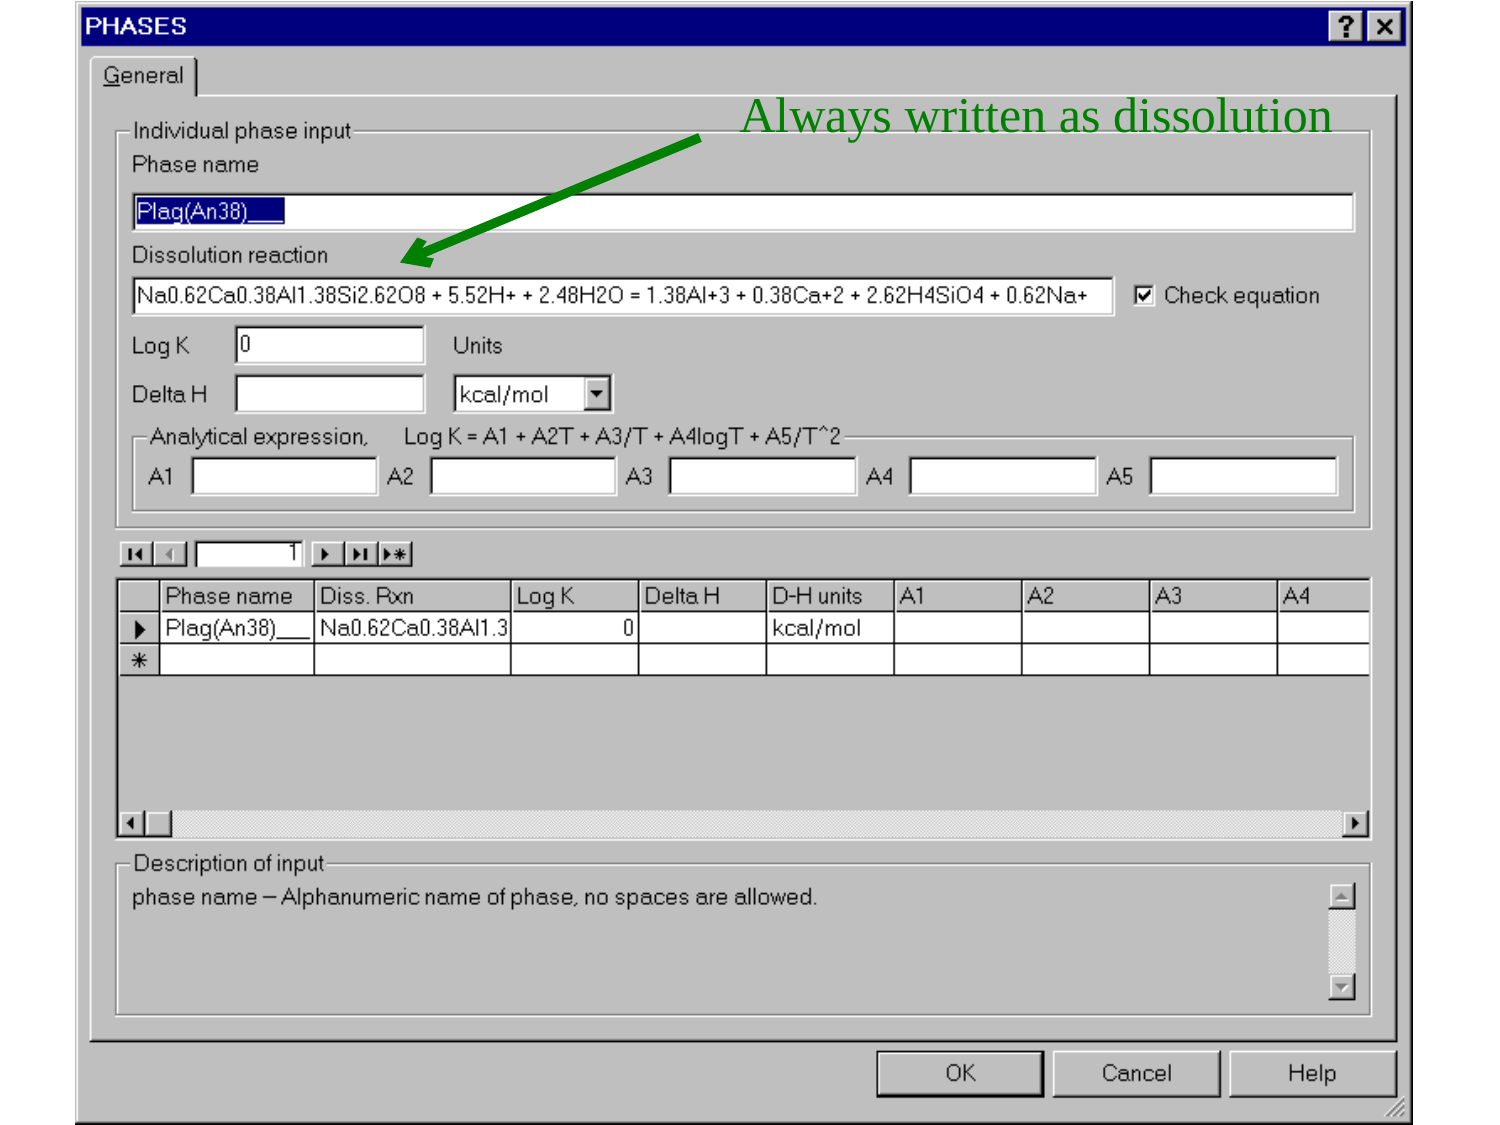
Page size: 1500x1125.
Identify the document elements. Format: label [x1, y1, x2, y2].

picture [74, 0, 1413, 1125]
